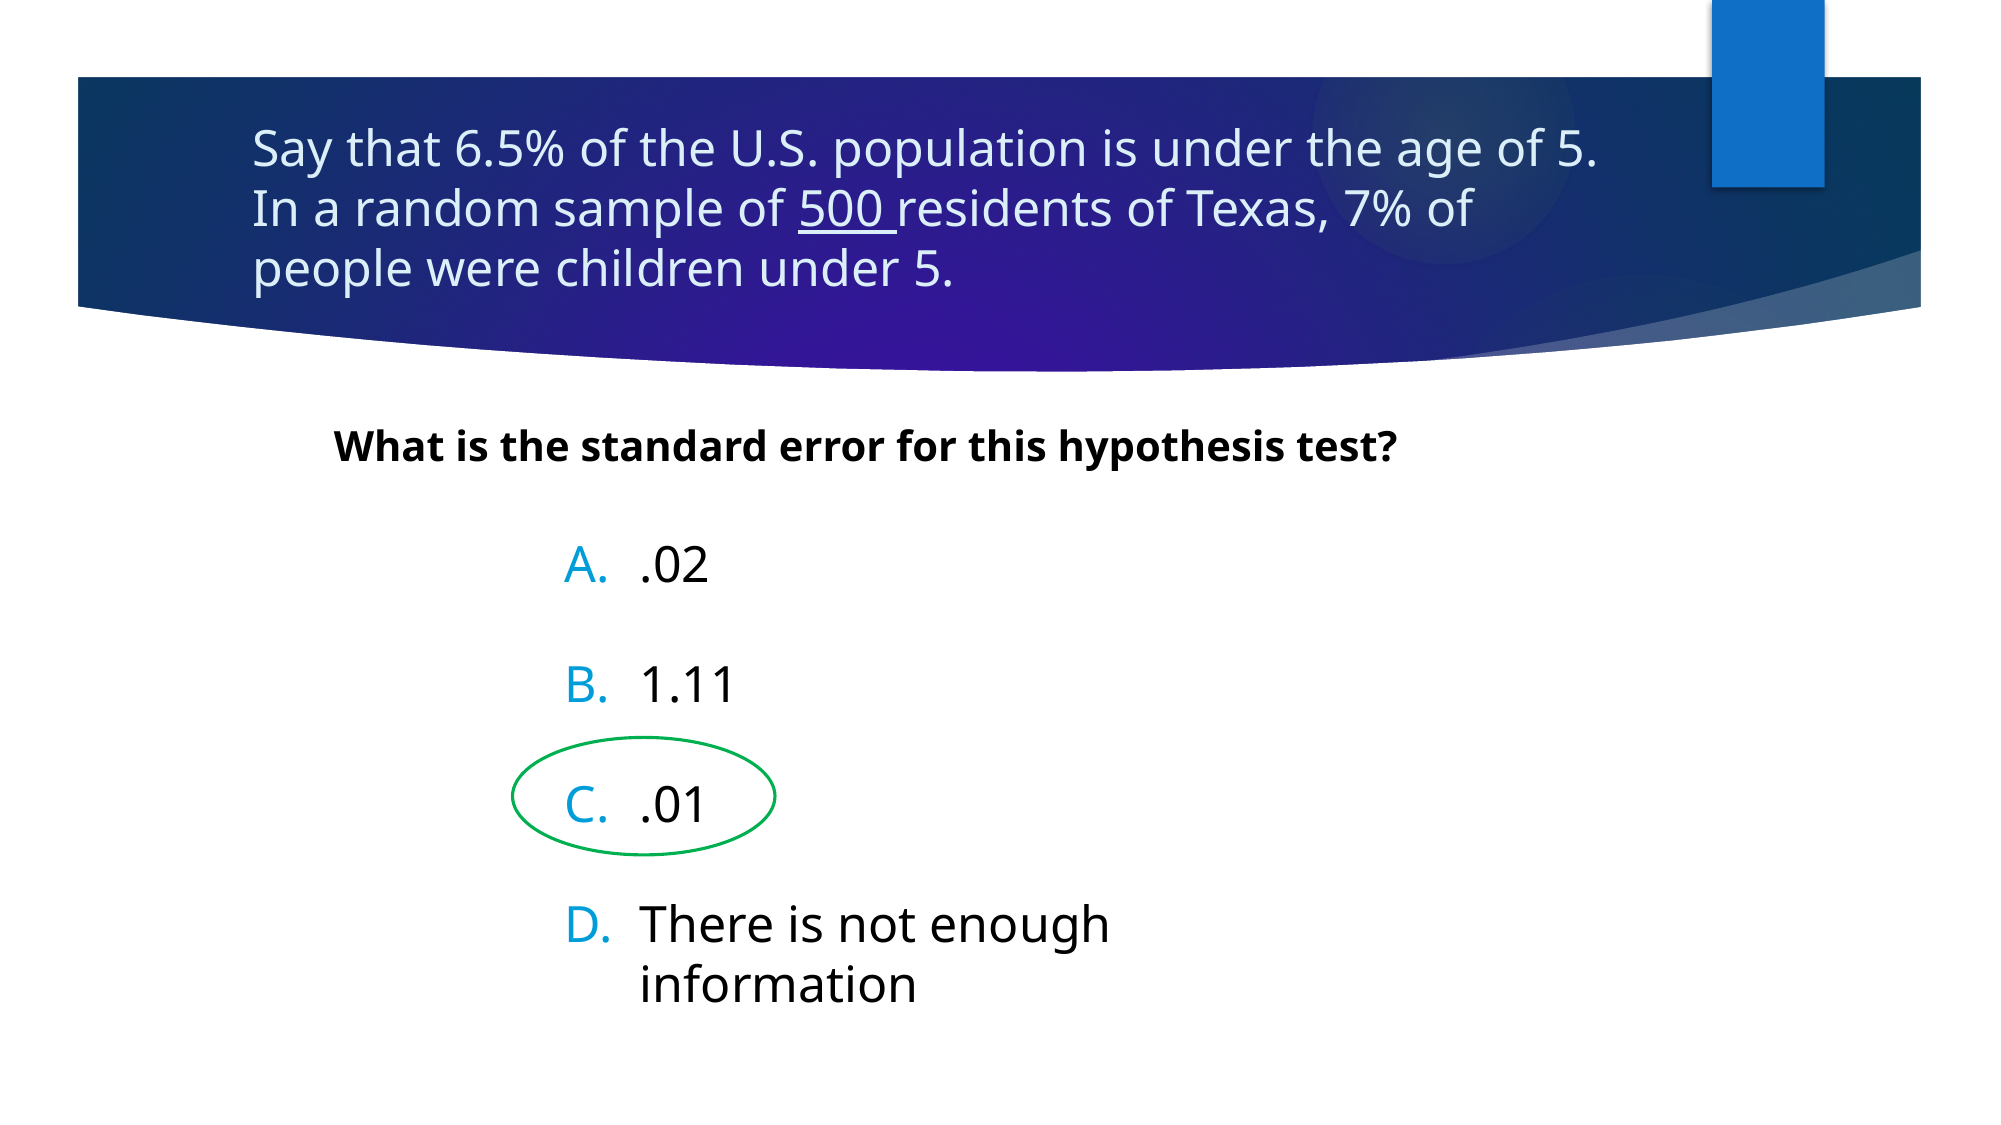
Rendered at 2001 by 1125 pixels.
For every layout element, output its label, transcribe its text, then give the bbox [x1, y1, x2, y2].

text_box What is the standard error for this hypothesis test? [319, 412, 1631, 478]
text_box [510, 753, 549, 839]
title Say that 6.5% of the U.S. population is under the age of 5. In a random sample of 500 residents of Texas, 7% of people were children under 5. [237, 112, 1662, 300]
text_box .02 1.11 .01 There is not enough information [549, 524, 1400, 1125]
